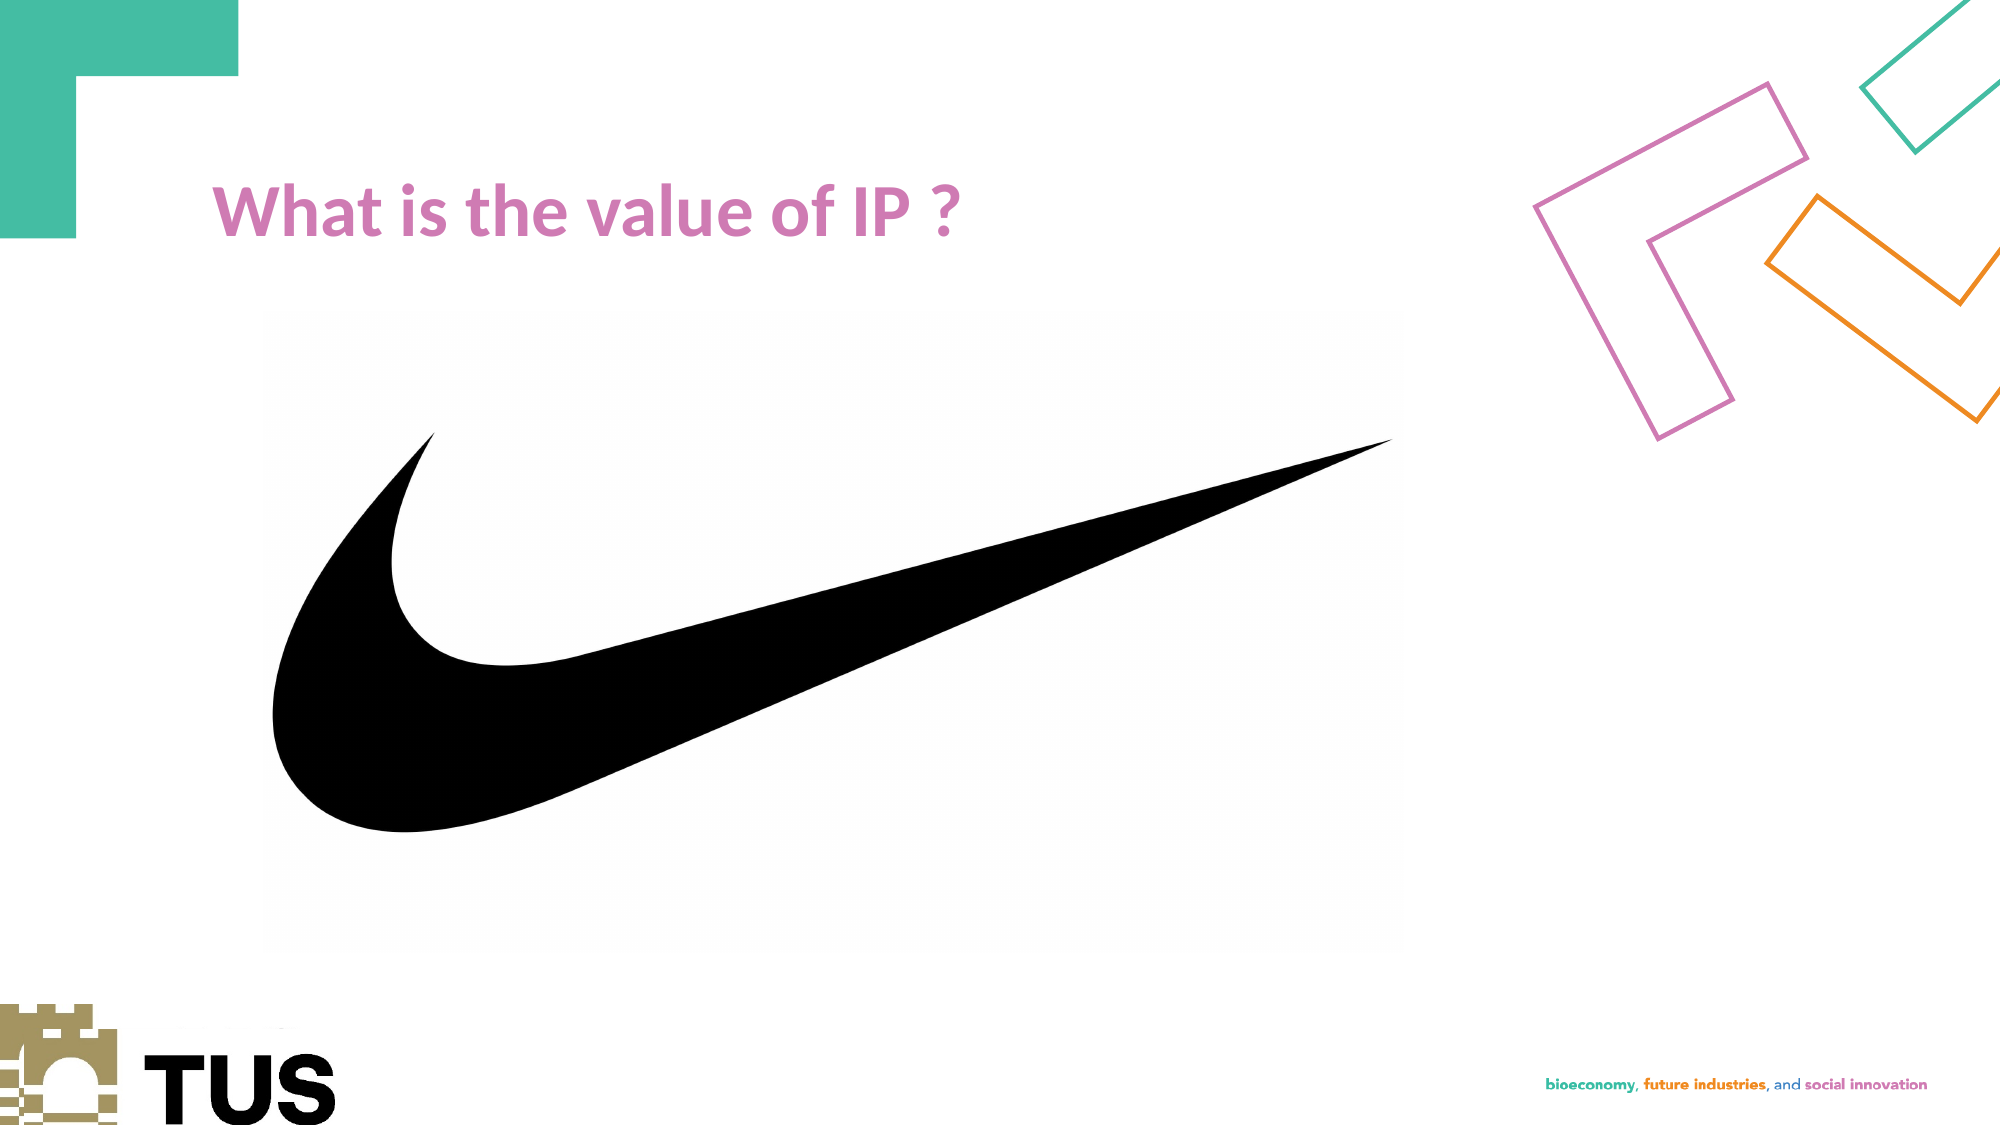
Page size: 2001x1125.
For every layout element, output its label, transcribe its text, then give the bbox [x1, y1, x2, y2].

picture [263, 311, 1404, 953]
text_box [1581, 0, 2000, 393]
list What is the value of IP ? [197, 154, 1581, 287]
picture [1538, 1066, 1929, 1101]
picture [0, 1004, 335, 1125]
